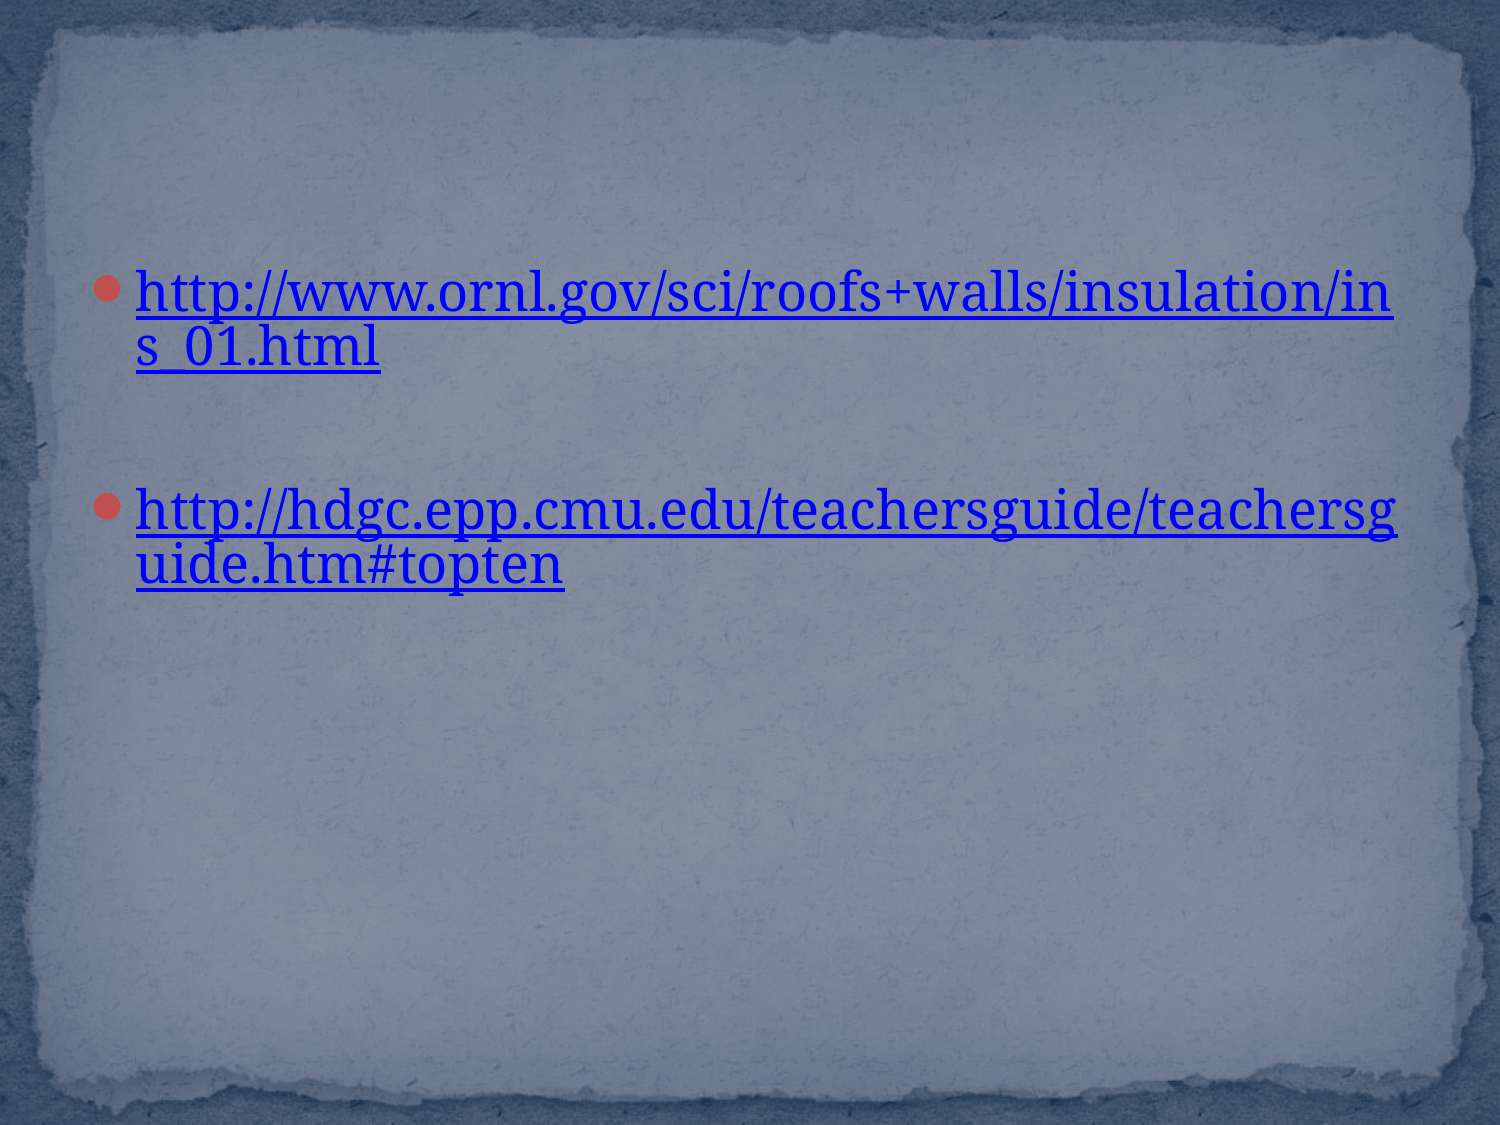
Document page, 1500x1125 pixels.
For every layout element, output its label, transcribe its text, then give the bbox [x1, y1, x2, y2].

list http://www.ornl.gov/sci/roofs+walls/insulation/ins_01.html http://hdgc.epp.cmu.edu/teachersguide/teachersguide.htm#topten [75, 249, 1425, 1000]
